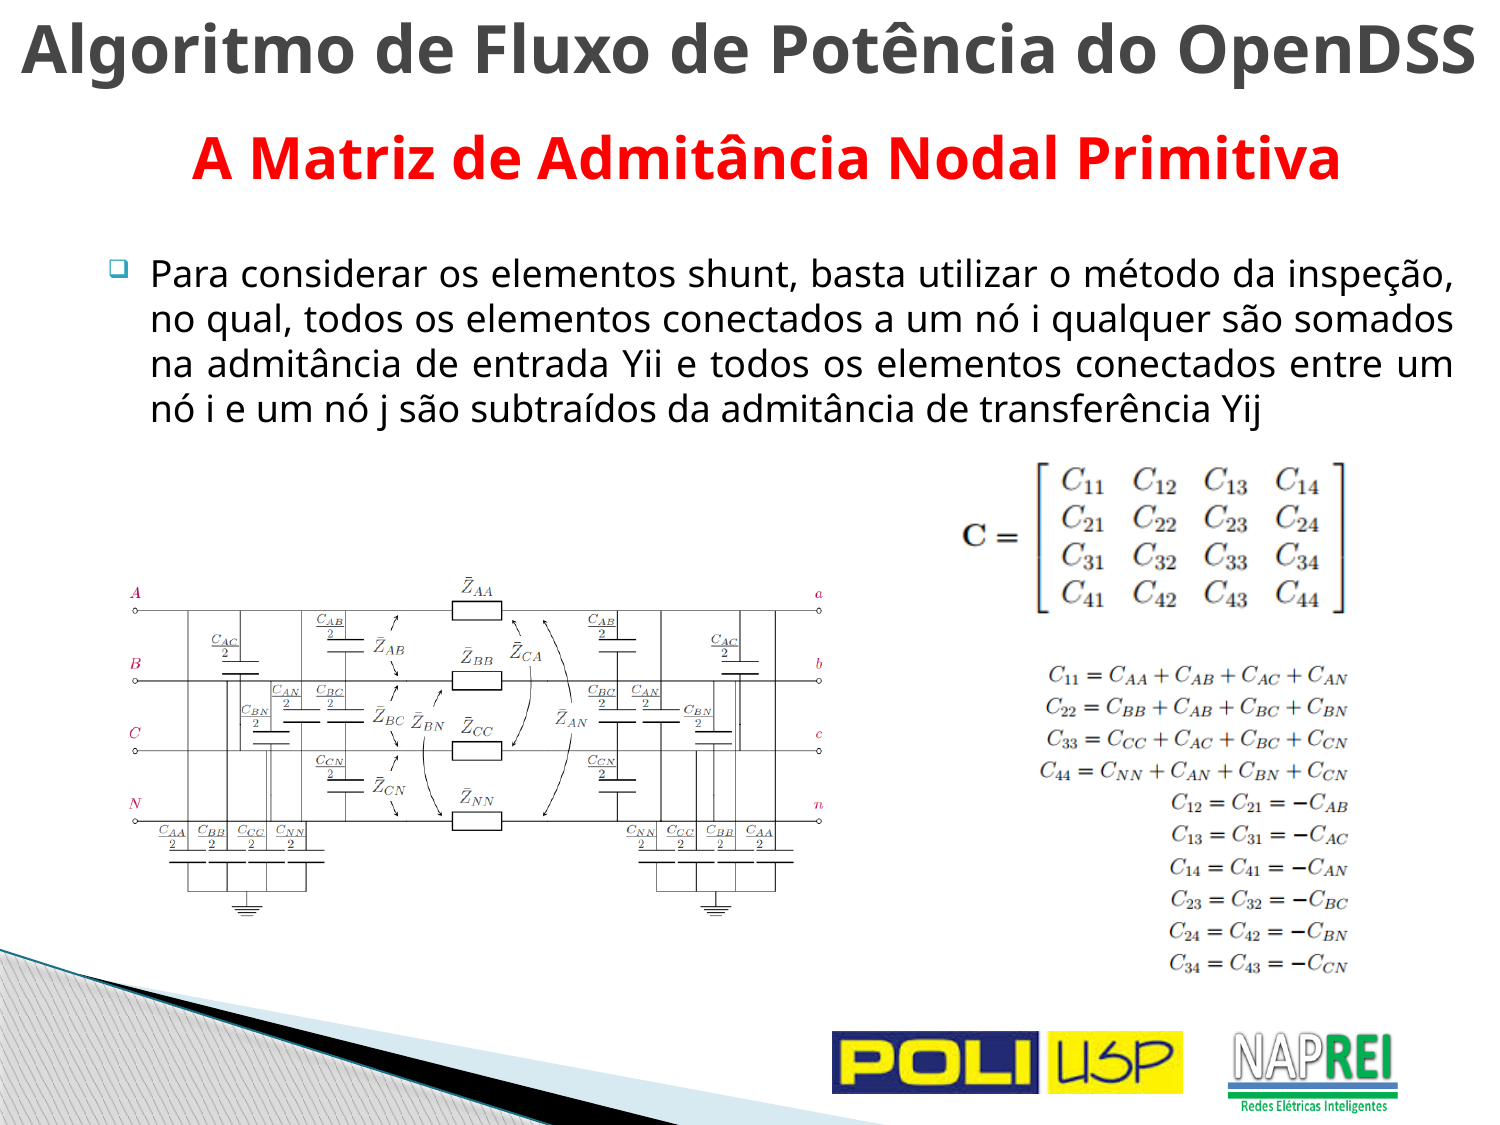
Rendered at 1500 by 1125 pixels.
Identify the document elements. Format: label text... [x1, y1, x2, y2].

list Para considerar os elementos shunt, basta utilizar o método da inspeção, no qual, todos os elementos conectados a um nó i qualquer são somados na admitância de entrada Yii e todos os elementos conectados entre um nó i e um nó j são subtraídos da admitância de transferência Yij [75, 243, 1471, 539]
picture [1034, 656, 1361, 987]
text_box A Matriz de Admitância Nodal Primitiva [17, 114, 1500, 199]
picture [832, 1031, 1183, 1094]
text_box Algoritmo de Fluxo de Potência do OpenDSS [0, 0, 1500, 114]
picture [112, 562, 848, 929]
picture [1222, 1031, 1399, 1114]
picture [956, 451, 1361, 626]
